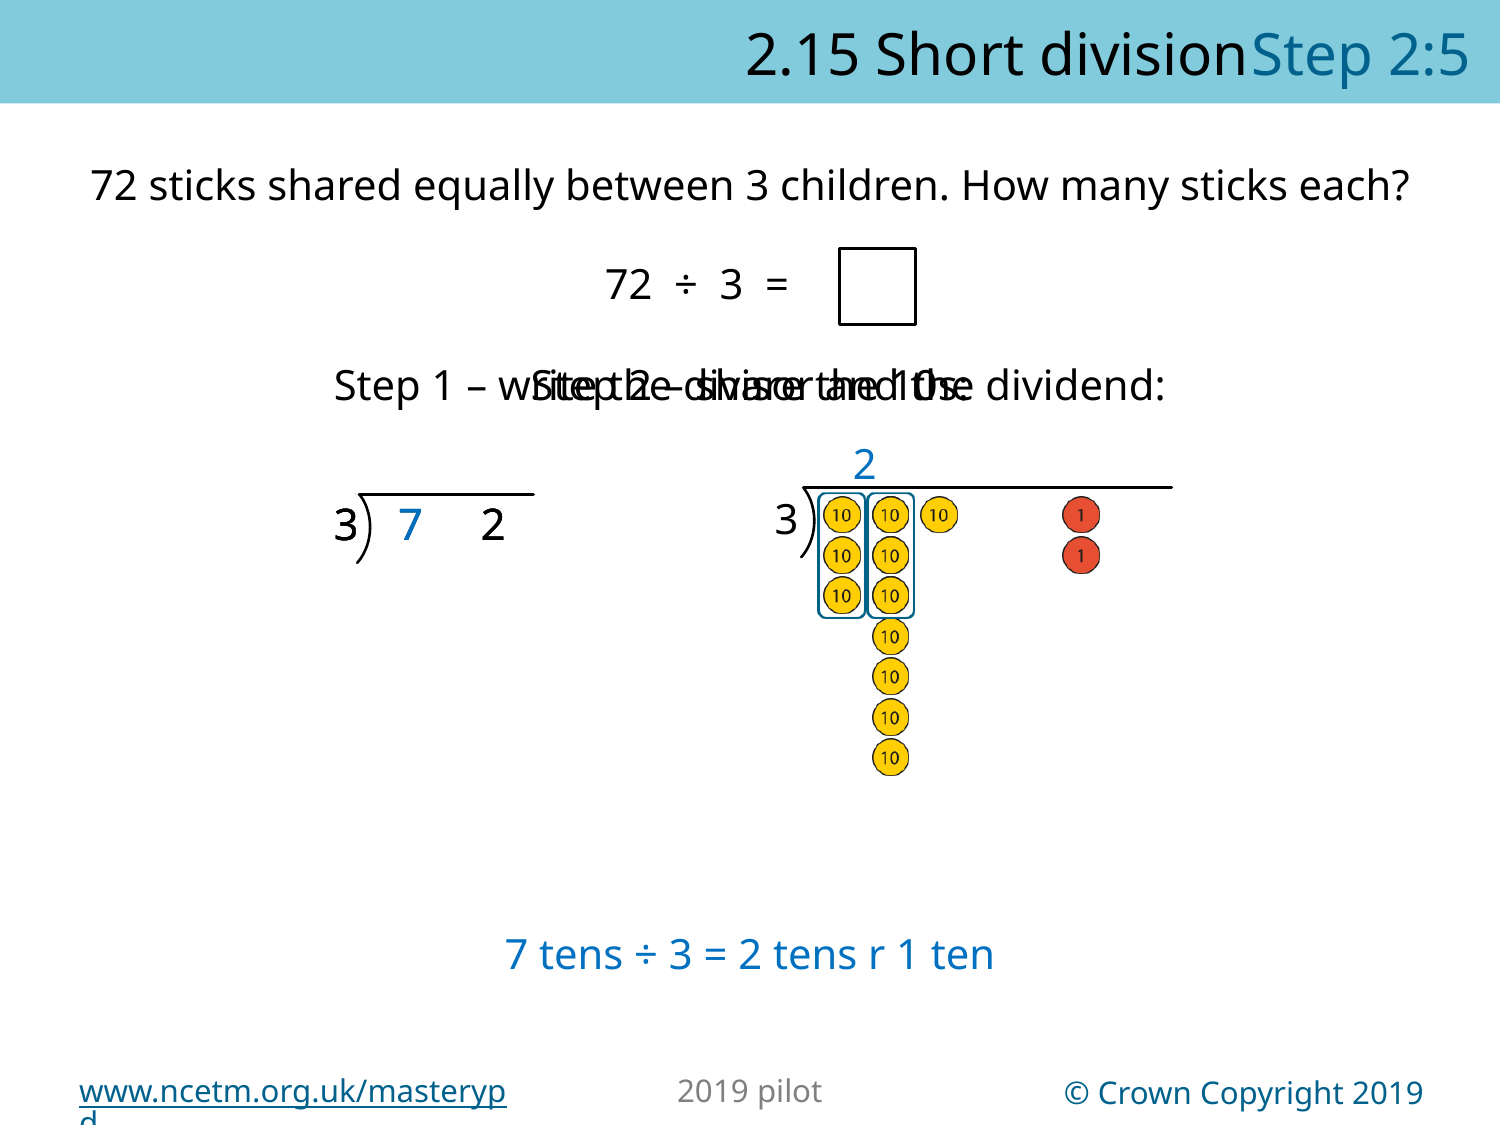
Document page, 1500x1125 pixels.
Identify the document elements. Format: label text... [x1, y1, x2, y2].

picture [870, 571, 912, 616]
text_box Step 1 – write the divisor and the dividend: [985, 351, 1182, 417]
text_box 72 sticks shared equally between 3 children. How many sticks each? [74, 150, 1425, 216]
text_box 2 [837, 430, 892, 473]
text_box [297, 481, 538, 575]
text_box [328, 431, 547, 578]
list 2.15 Short division Step 2:5 [0, 0, 1500, 104]
text_box 7 tens ÷ 3 = 2 tens r 1 ten [489, 920, 1011, 986]
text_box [823, 579, 861, 615]
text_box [871, 626, 910, 736]
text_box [741, 474, 1175, 571]
text_box Step 2 – share the 10s: [515, 351, 985, 417]
text_box Step 1 – write the divisor and the dividend: [318, 351, 515, 417]
picture [871, 738, 910, 776]
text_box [584, 248, 916, 325]
